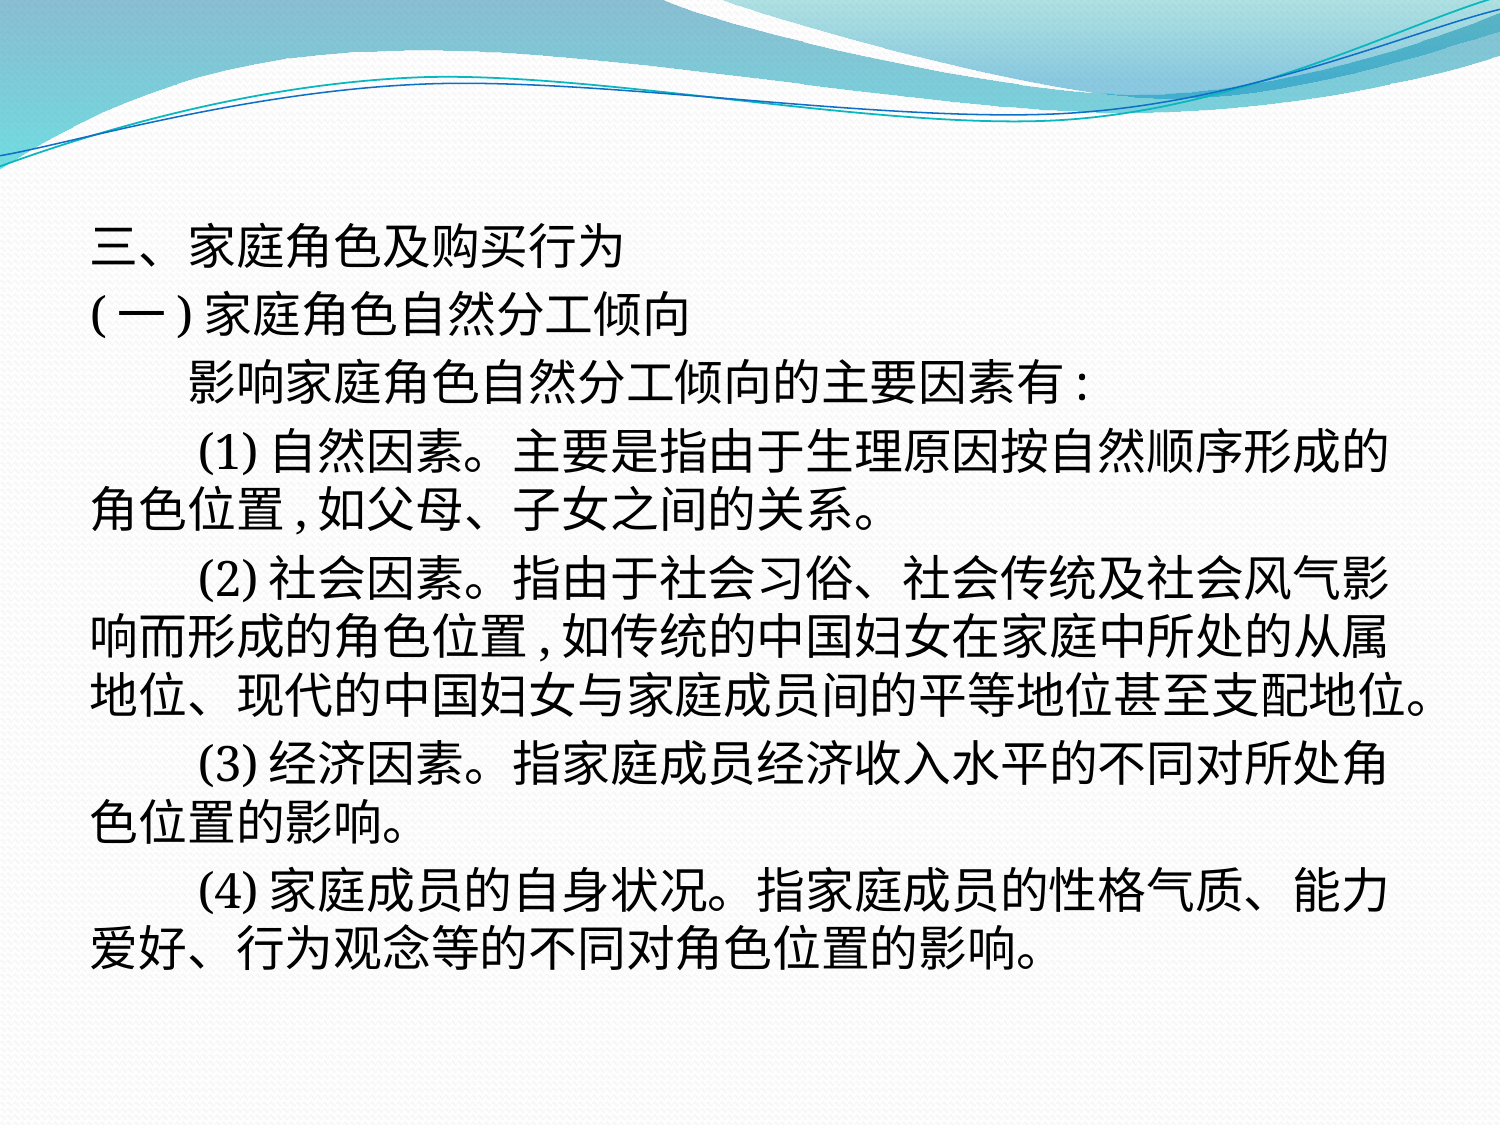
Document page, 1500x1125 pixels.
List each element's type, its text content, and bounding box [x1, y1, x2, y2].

list 三、家庭角色及购买行为 (一)家庭角色自然分工倾向 影响家庭角色自然分工倾向的主要因素有: (1)自然因素。主要是指由于生理原因按自然顺序形成的角色位置,如父母、子女之间的关系。 (2)社会因素。指由于社会习俗、社会传统及社会风气影响而形成的角色位置,如传统的中国妇女在家庭中所处的从属地位、现代的中国妇女与家庭成员间的平等地位甚至支配地位。 (3)经济因素。指家庭成员经济收入水平的不同对所处角色位置的影响。 (4)家庭成员的自身状况。指家庭成员的性格气质、能力爱好、行为观念等的不同对角色位置的影响。 [75, 208, 1425, 1038]
